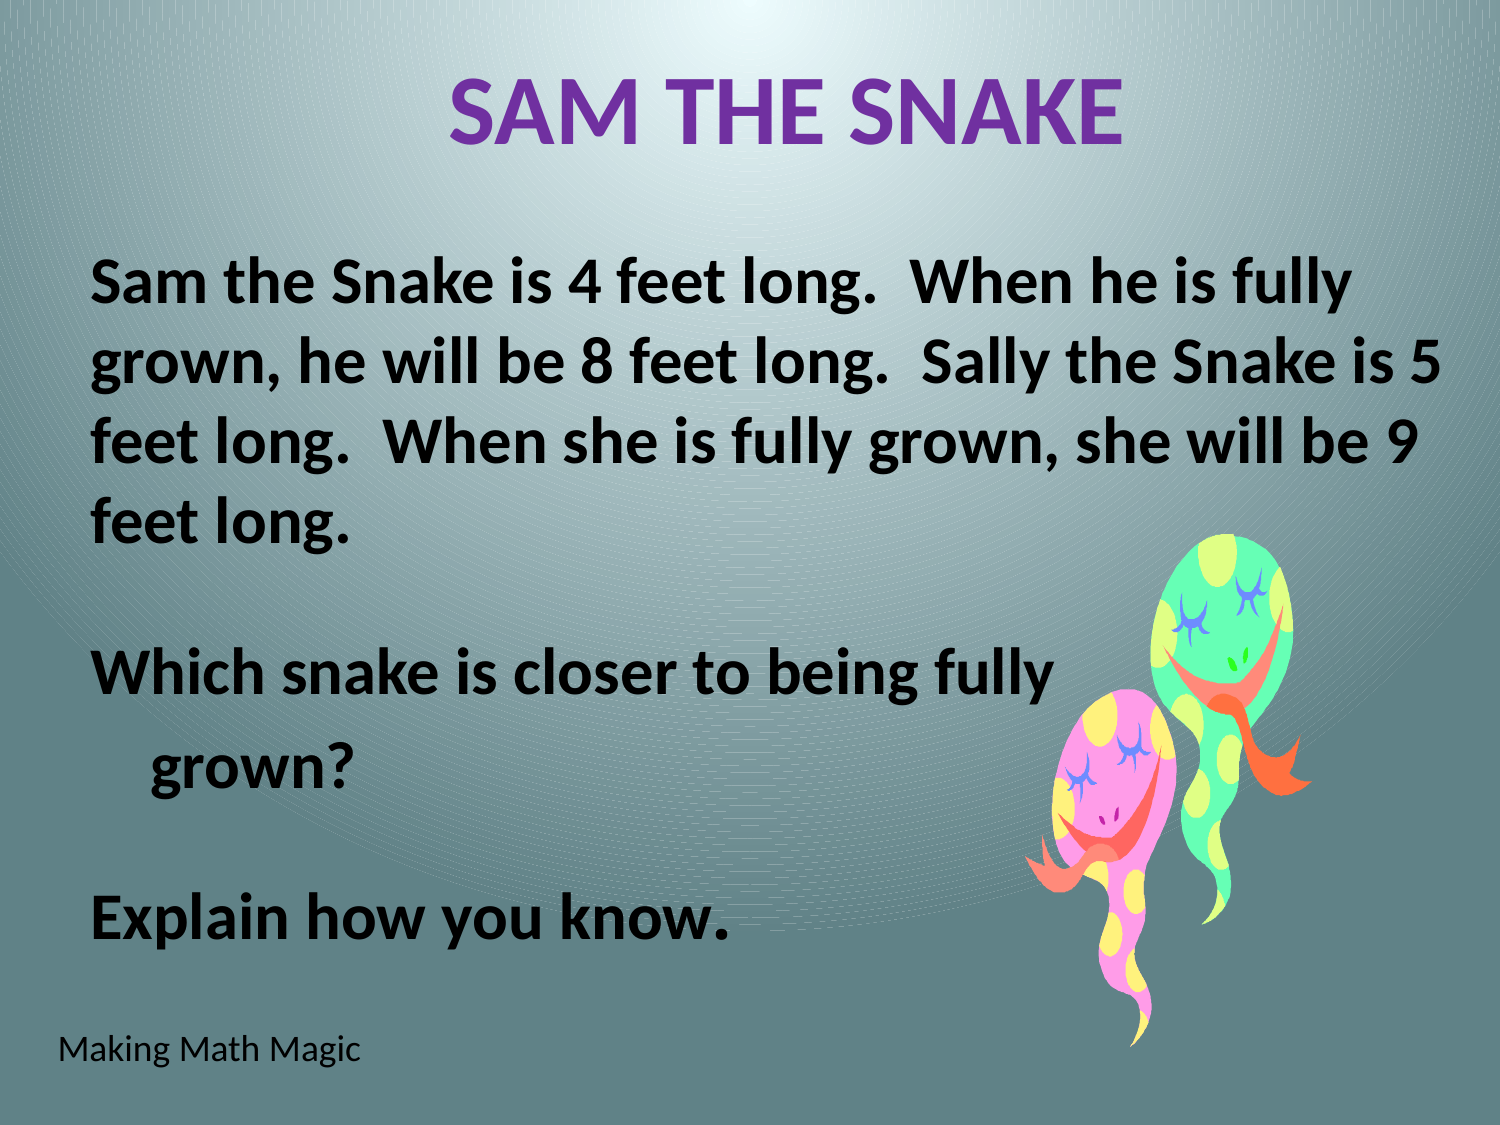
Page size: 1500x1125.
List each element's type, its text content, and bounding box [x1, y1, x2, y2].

list SAM THE SNAKE Sam the Snake is 4 feet long. When he is fully grown, he will be 8 feet long. Sally the Snake is 5 feet long. When she is fully grown, she will be 9 feet long. Which snake is closer to being fully grown? Explain how you know. [74, 37, 1500, 781]
text_box Making Math Magic [42, 1016, 531, 1077]
picture [1024, 533, 1313, 1047]
